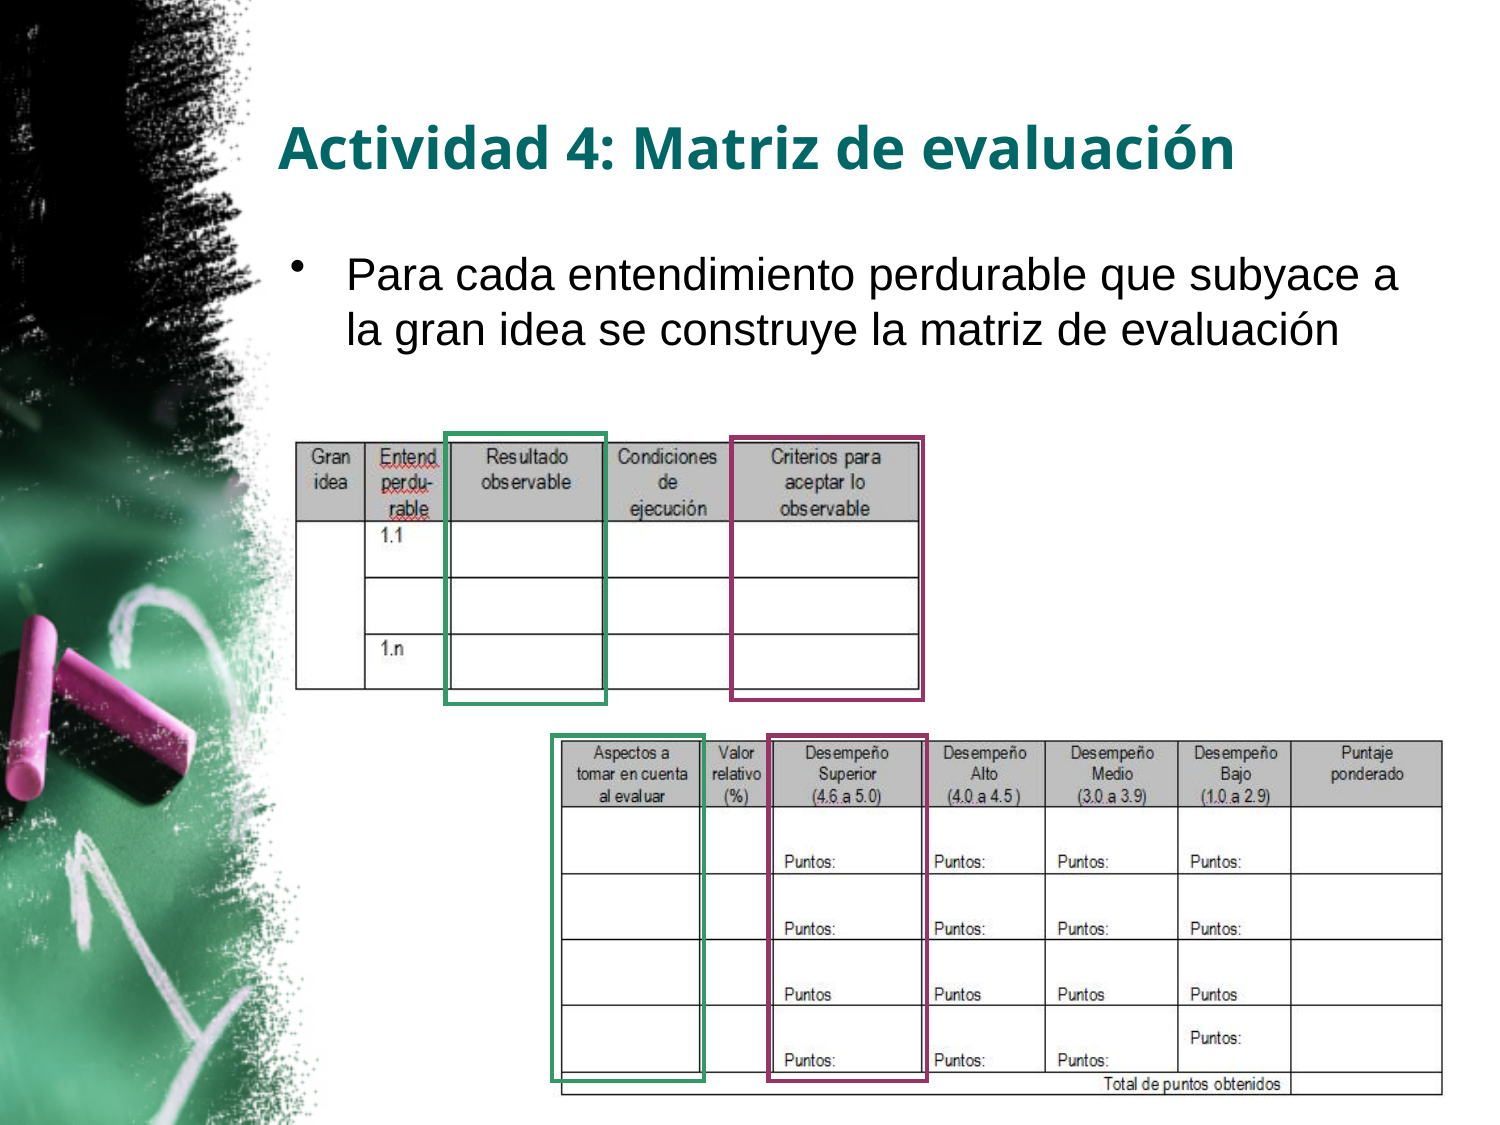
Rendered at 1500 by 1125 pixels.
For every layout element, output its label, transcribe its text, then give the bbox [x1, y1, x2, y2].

text_box Actividad 4: Matriz de evaluación [263, 79, 1500, 213]
text_box [445, 433, 607, 438]
text_box Para cada entendimiento perdurable que subyace a la gran idea se construye la matriz de evaluación [274, 237, 1436, 413]
picture [0, 0, 1500, 1125]
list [552, 730, 1452, 1103]
